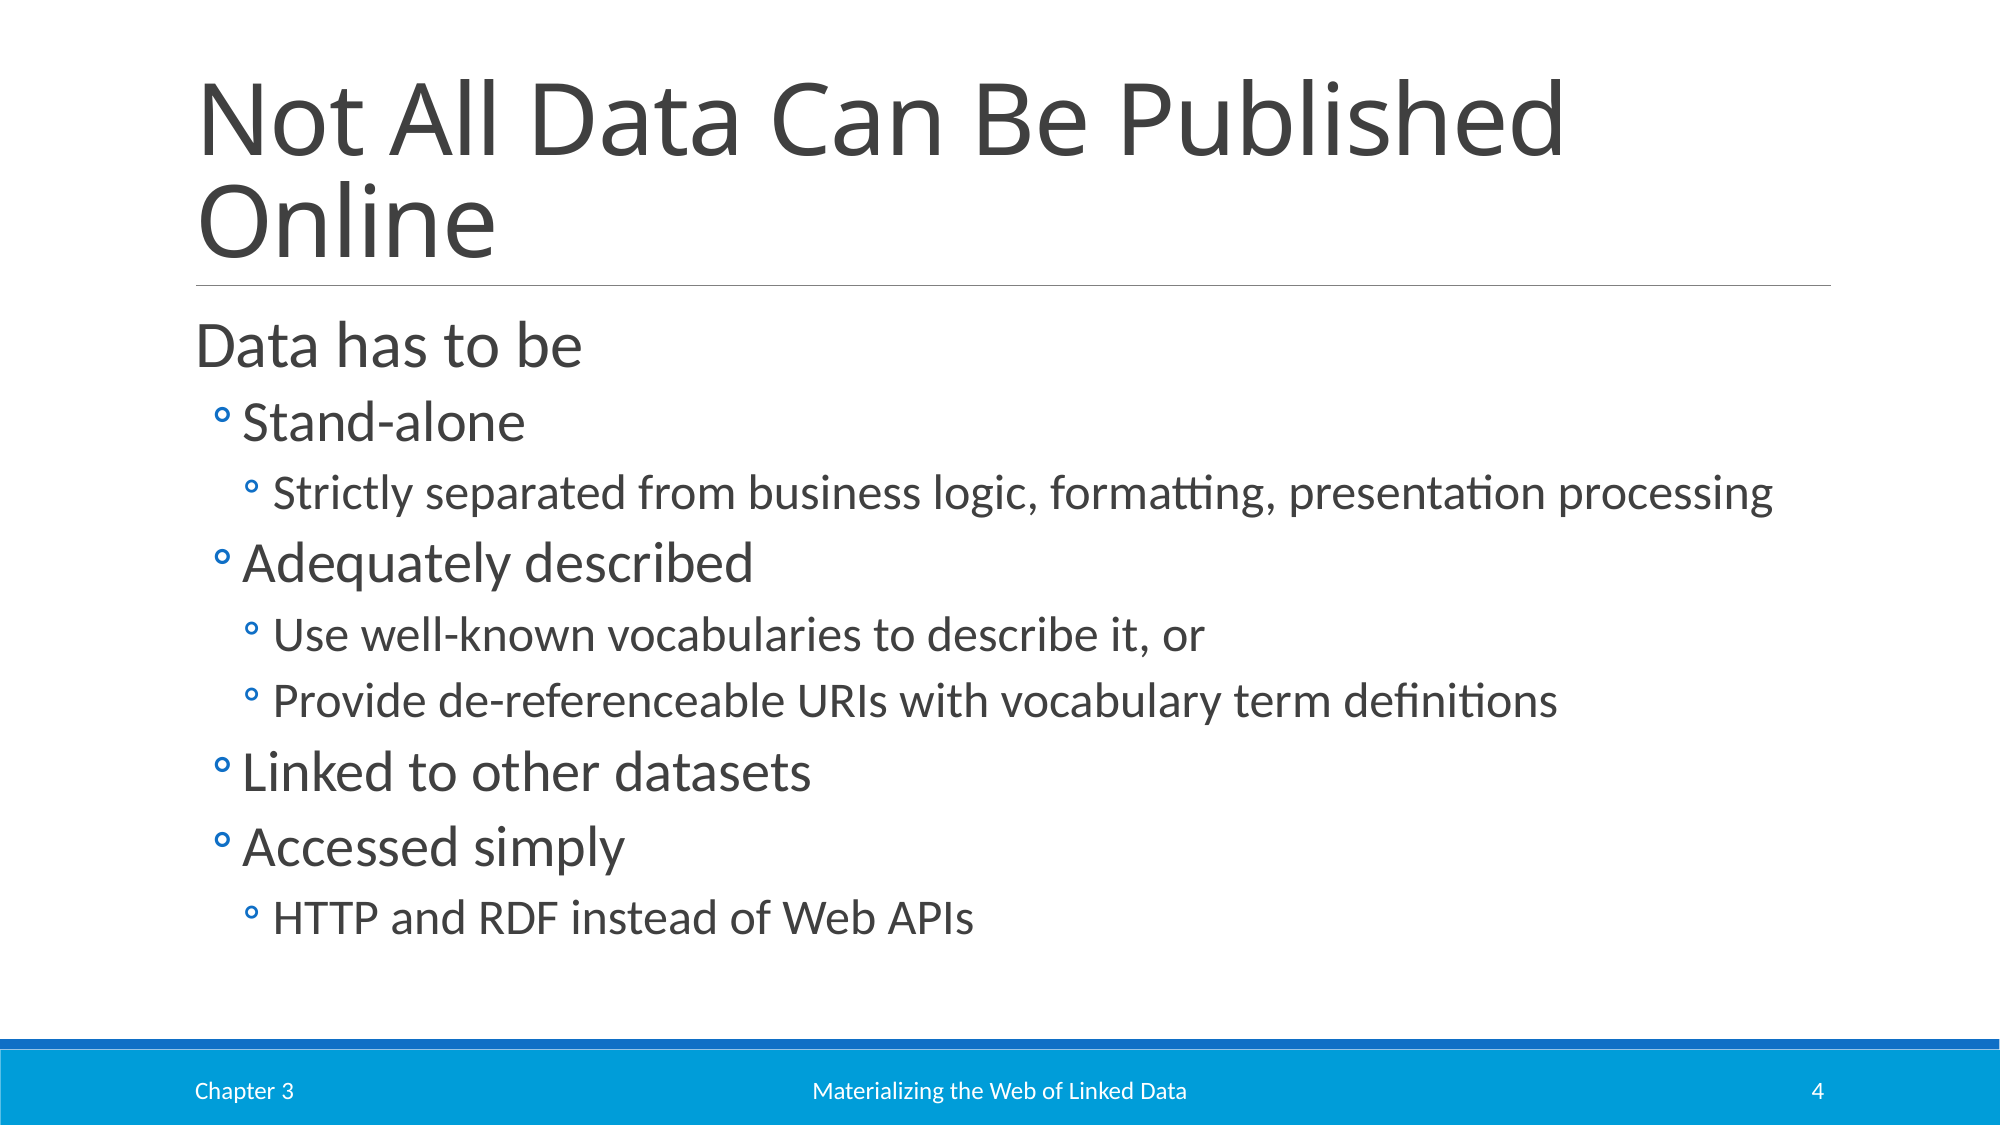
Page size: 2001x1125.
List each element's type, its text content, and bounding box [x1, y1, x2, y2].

slide_number Chapter 3 [180, 1059, 586, 1120]
slide_number 4 [1624, 1059, 1840, 1120]
list Data has to be Stand-alone Strictly separated from business logic, formatting, presentation processing Adequately described Use well-known vocabularies to describe it, or Provide de-referenceable URIs with vocabulary term definitions Linked to other datasets Accessed simply HTTP and RDF instead of Web APIs [180, 302, 1830, 963]
title Not All Data Can Be Published Online [180, 47, 1830, 285]
footer Materializing the Web of Linked Data [604, 1059, 1396, 1120]
